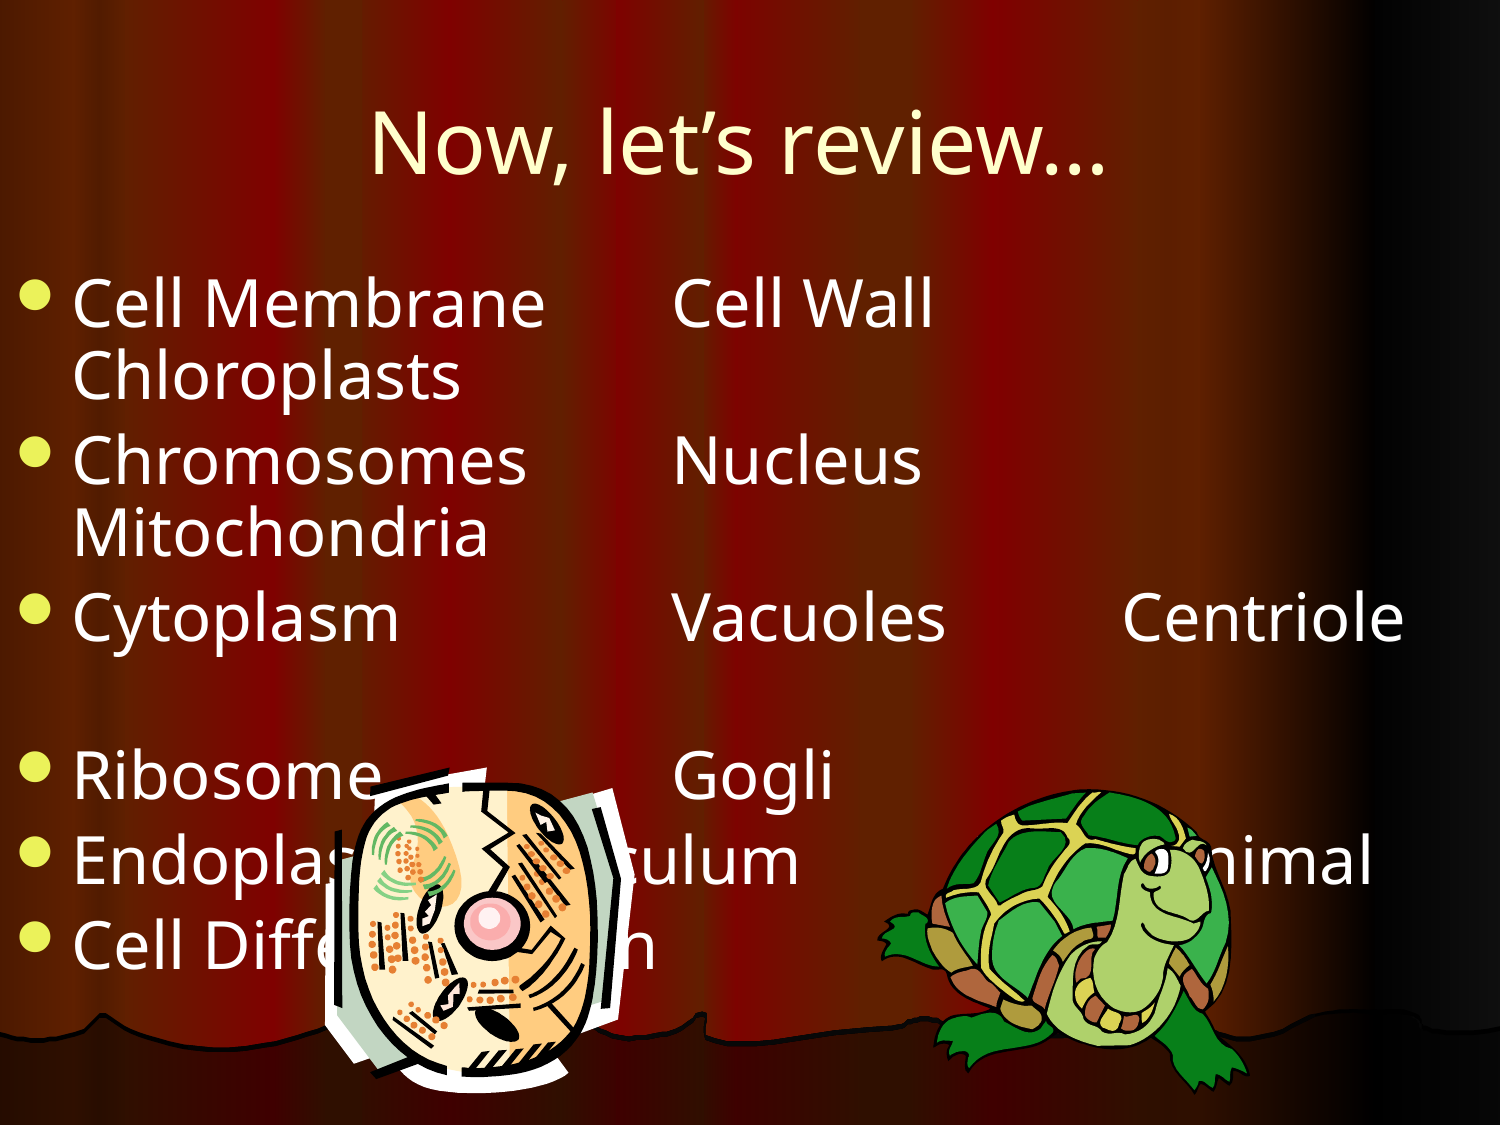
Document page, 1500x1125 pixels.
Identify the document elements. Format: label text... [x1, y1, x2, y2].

list Cell Membrane Cell Wall Chloroplasts Chromosomes Nucleus Mitochondria Cytoplasm Vacuoles Centriole Ribosome Gogli Endoplasmic Reticulum Plant/Animal Cell Differentiation Cells [0, 262, 1500, 688]
picture [324, 762, 640, 1099]
title Now, let’s review… [74, 45, 1426, 233]
picture [874, 787, 1251, 1095]
